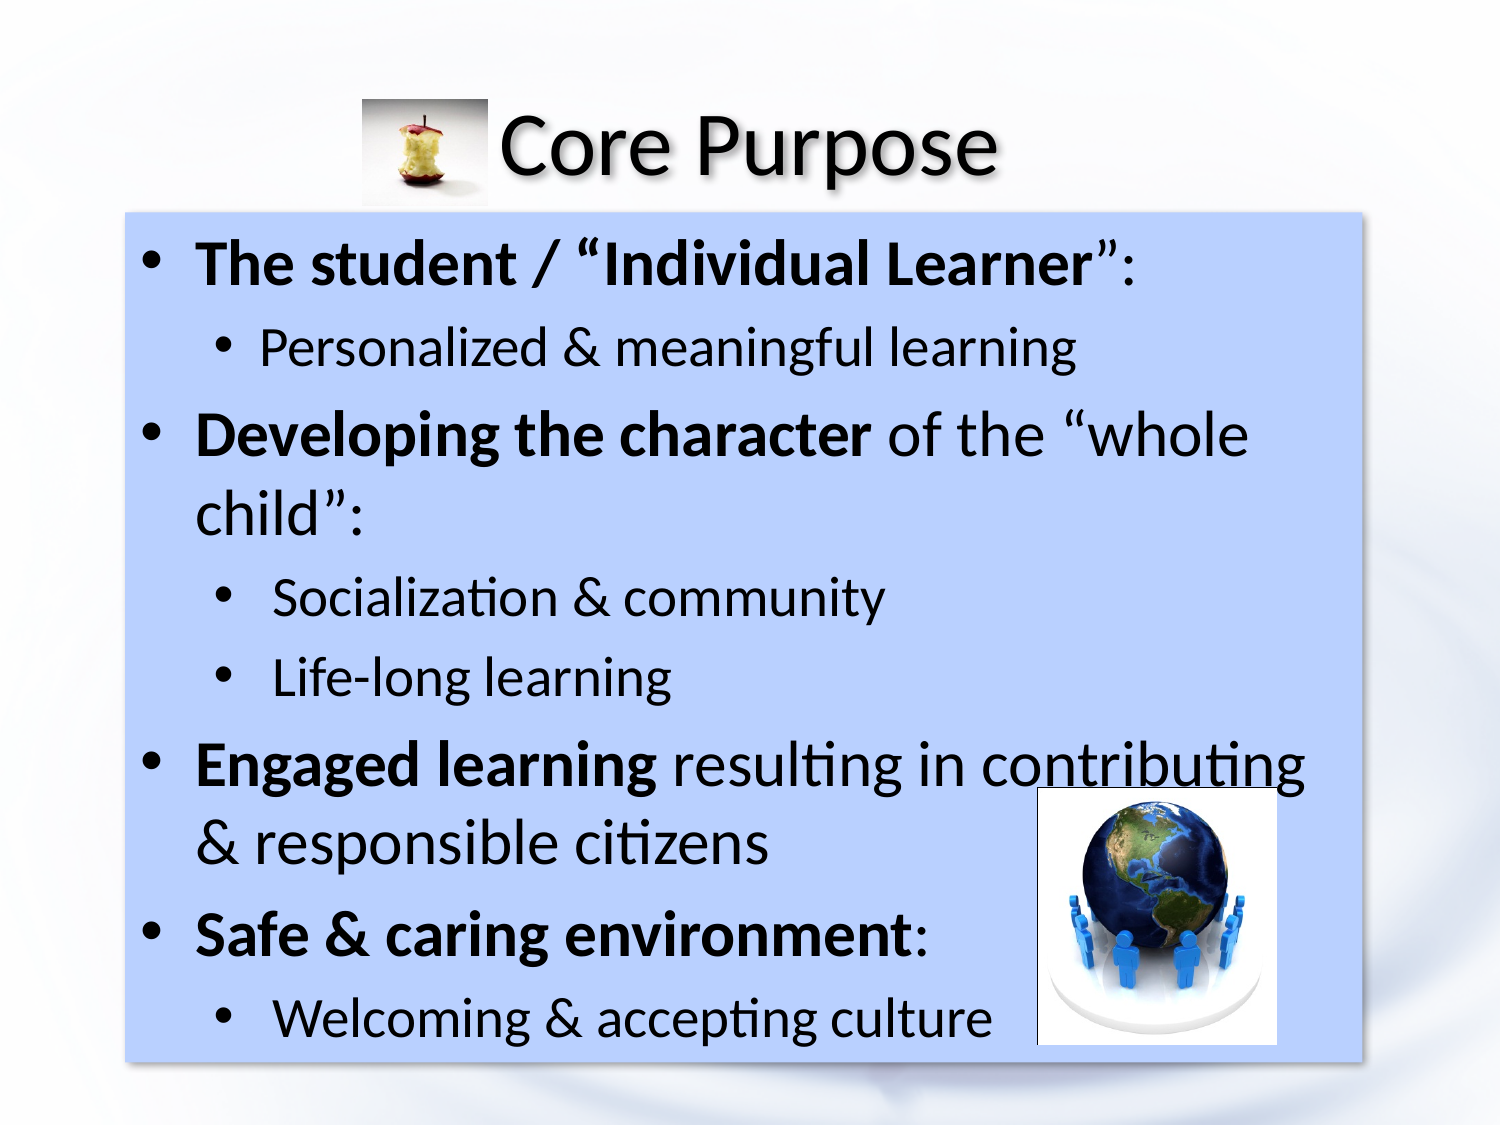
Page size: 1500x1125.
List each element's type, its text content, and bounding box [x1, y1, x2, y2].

picture [362, 99, 488, 206]
picture [1037, 787, 1277, 1046]
title Core Purpose [75, 45, 1425, 233]
list The student / “Individual Learner”: Personalized & meaningful learning Developing the character of the “whole child”: Socialization & community Life-long learning Engaged learning resulting in contributing & responsible citizens Safe & caring environment: Welcoming & accepting culture [125, 212, 1363, 1063]
